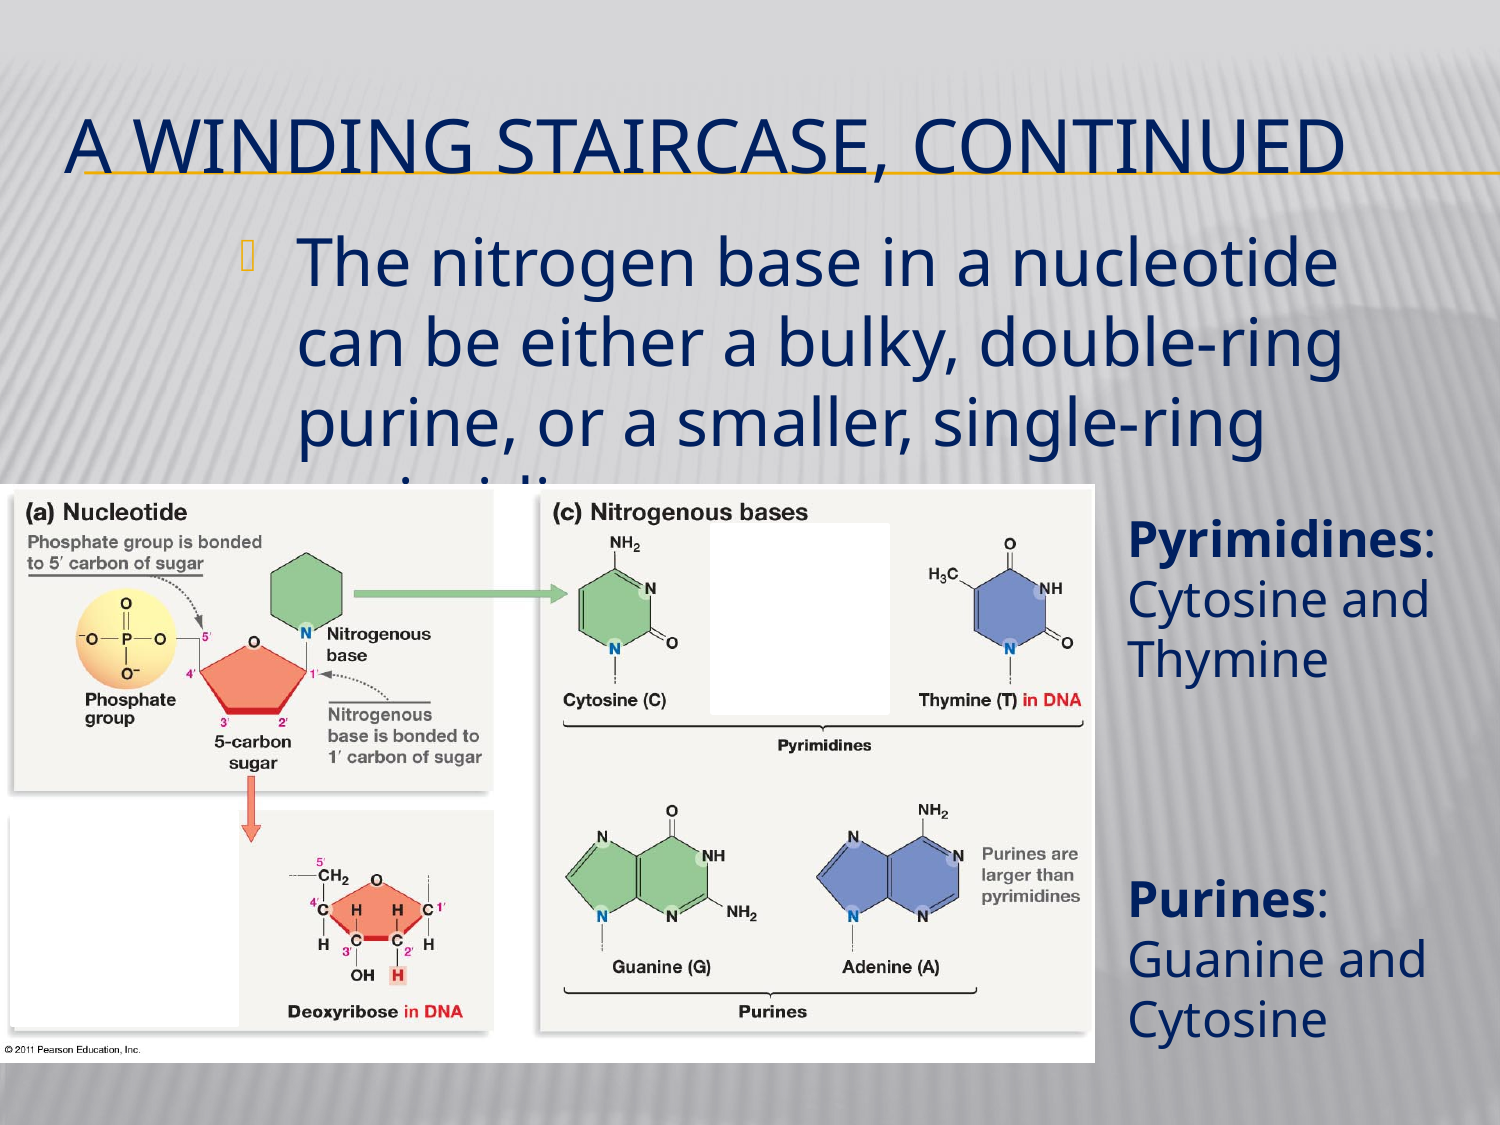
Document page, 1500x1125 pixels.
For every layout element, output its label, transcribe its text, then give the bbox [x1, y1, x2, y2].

text_box Pyrimidines: Cytosine and Thymine Purines: Guanine and Cytosine [1112, 499, 1475, 1100]
picture [0, 484, 1095, 1063]
title A Winding Staircase, continued [50, 75, 1475, 213]
list The nitrogen base in a nucleotide can be either a bulky, double-ring purine, or a smaller, single-ring pyrimidine [225, 212, 1400, 513]
